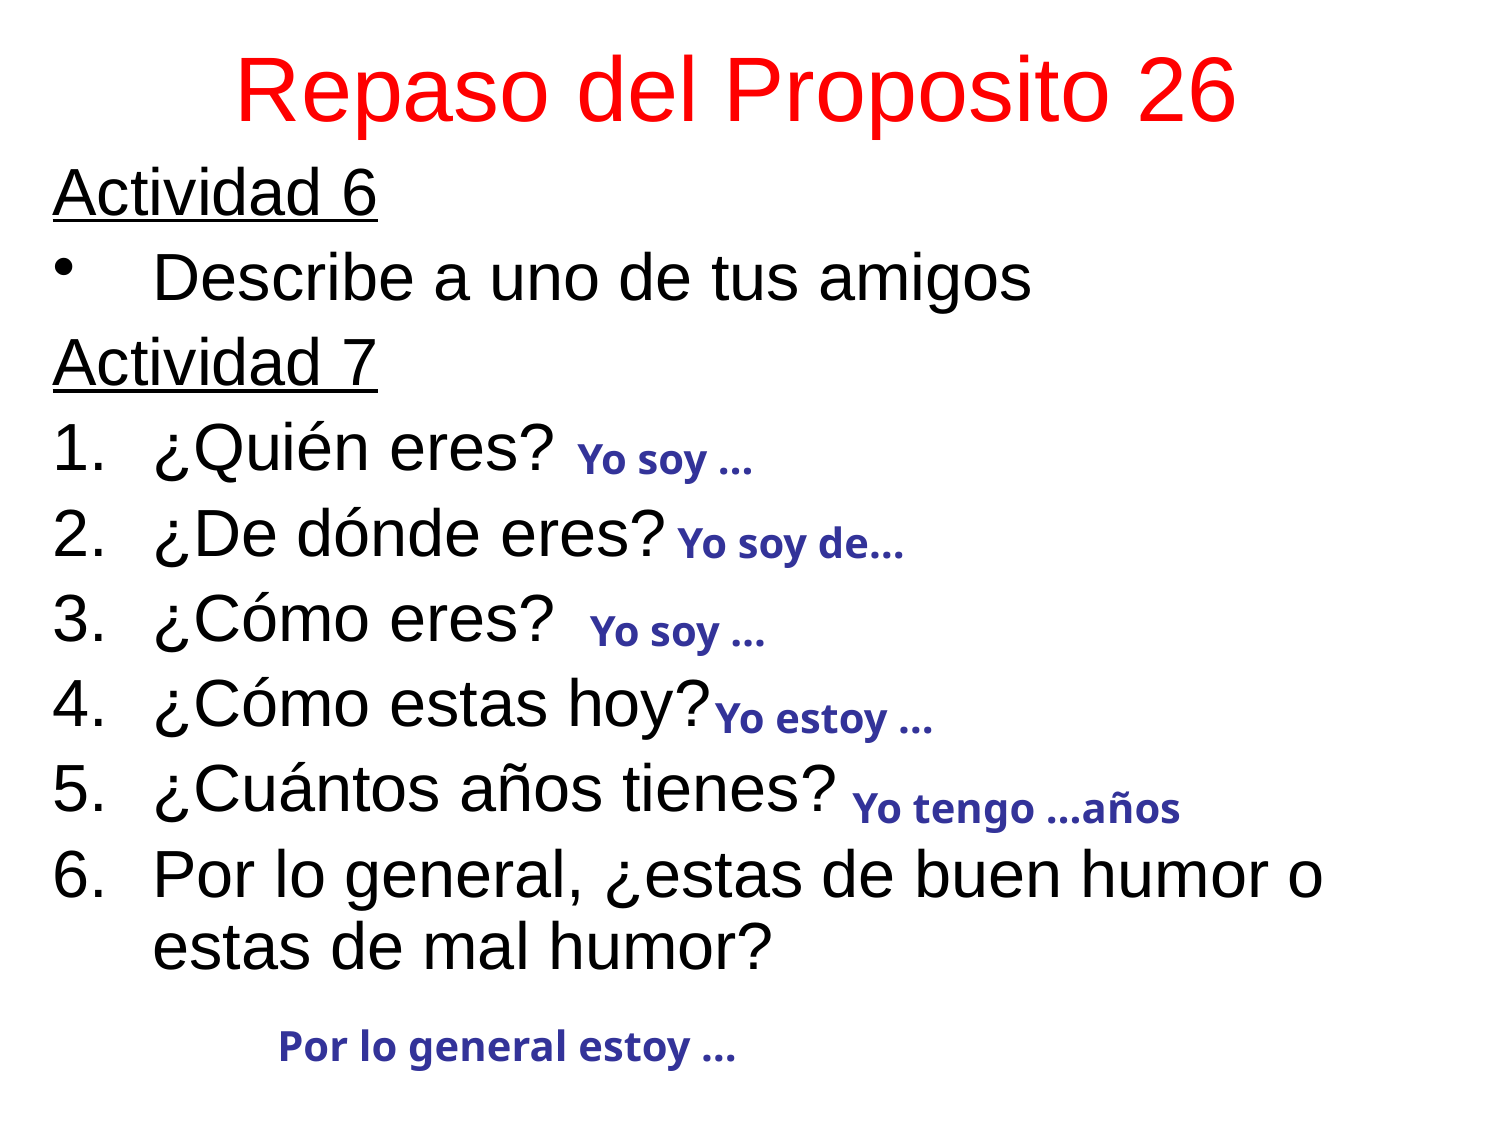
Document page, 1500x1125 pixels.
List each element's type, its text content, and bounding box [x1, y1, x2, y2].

text_box Yo soy … [574, 597, 863, 663]
text_box Yo soy de… [662, 509, 1150, 575]
text_box Yo soy … [562, 425, 850, 490]
title Repaso del Proposito 26 [62, 12, 1413, 149]
text_box Yo estoy … [699, 684, 1100, 750]
text_box Por lo general estoy … [262, 1012, 1175, 1078]
list Actividad 6 Describe a uno de tus amigos Actividad 7 ¿Quién eres? ¿De dónde eres? ¿Cómo eres? ¿Cómo estas hoy? ¿Cuántos años tienes? Por lo general, ¿estas de buen humor o estas de mal humor? [37, 149, 1450, 1063]
text_box Yo tengo …años [837, 774, 1350, 840]
